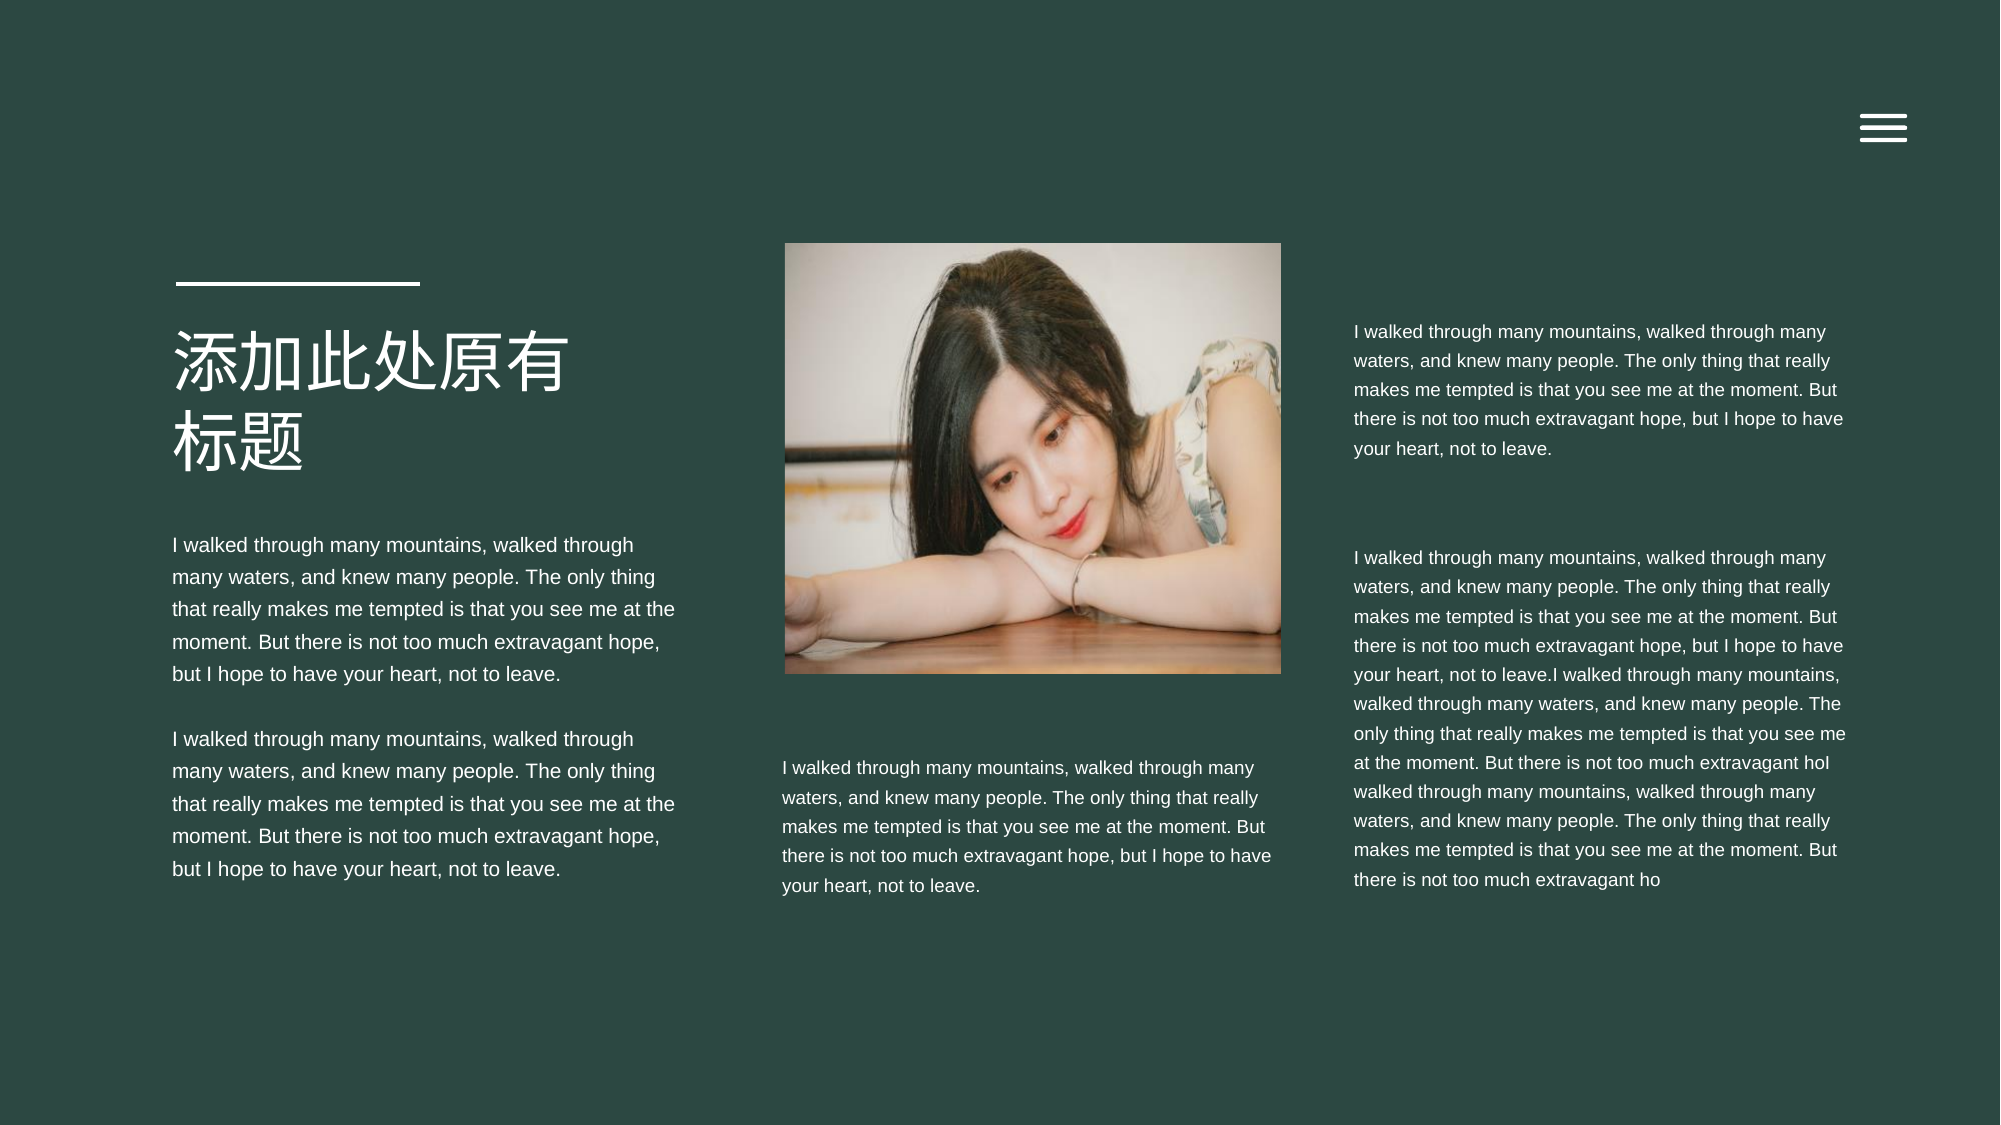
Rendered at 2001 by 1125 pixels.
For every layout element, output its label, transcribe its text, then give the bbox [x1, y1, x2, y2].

text_box [1859, 137, 1908, 143]
text_box I walked through many mountains, walked through many waters, and knew many people. The only thing that really makes me tempted is that you see me at the moment. But there is not too much extravagant hope, but I hope to have your heart, not to leave.I walked through many mountains, walked through many waters, and knew many people. The only thing that really makes me tempted is that you see me at the moment. But there is not too much extravagant hoI walked through many mountains, walked through many waters, and knew many people. The only thing that really makes me tempted is that you see me at the moment. But there is not too much extravagant ho [1353, 539, 1851, 890]
text_box [1859, 113, 1908, 119]
text_box I walked through many mountains, walked through many waters, and knew many people. The only thing that really makes me tempted is that you see me at the moment. But there is not too much extravagant hope, but I hope to have your heart, not to leave. [1353, 312, 1851, 459]
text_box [157, 243, 1281, 926]
text_box [1859, 125, 1908, 130]
